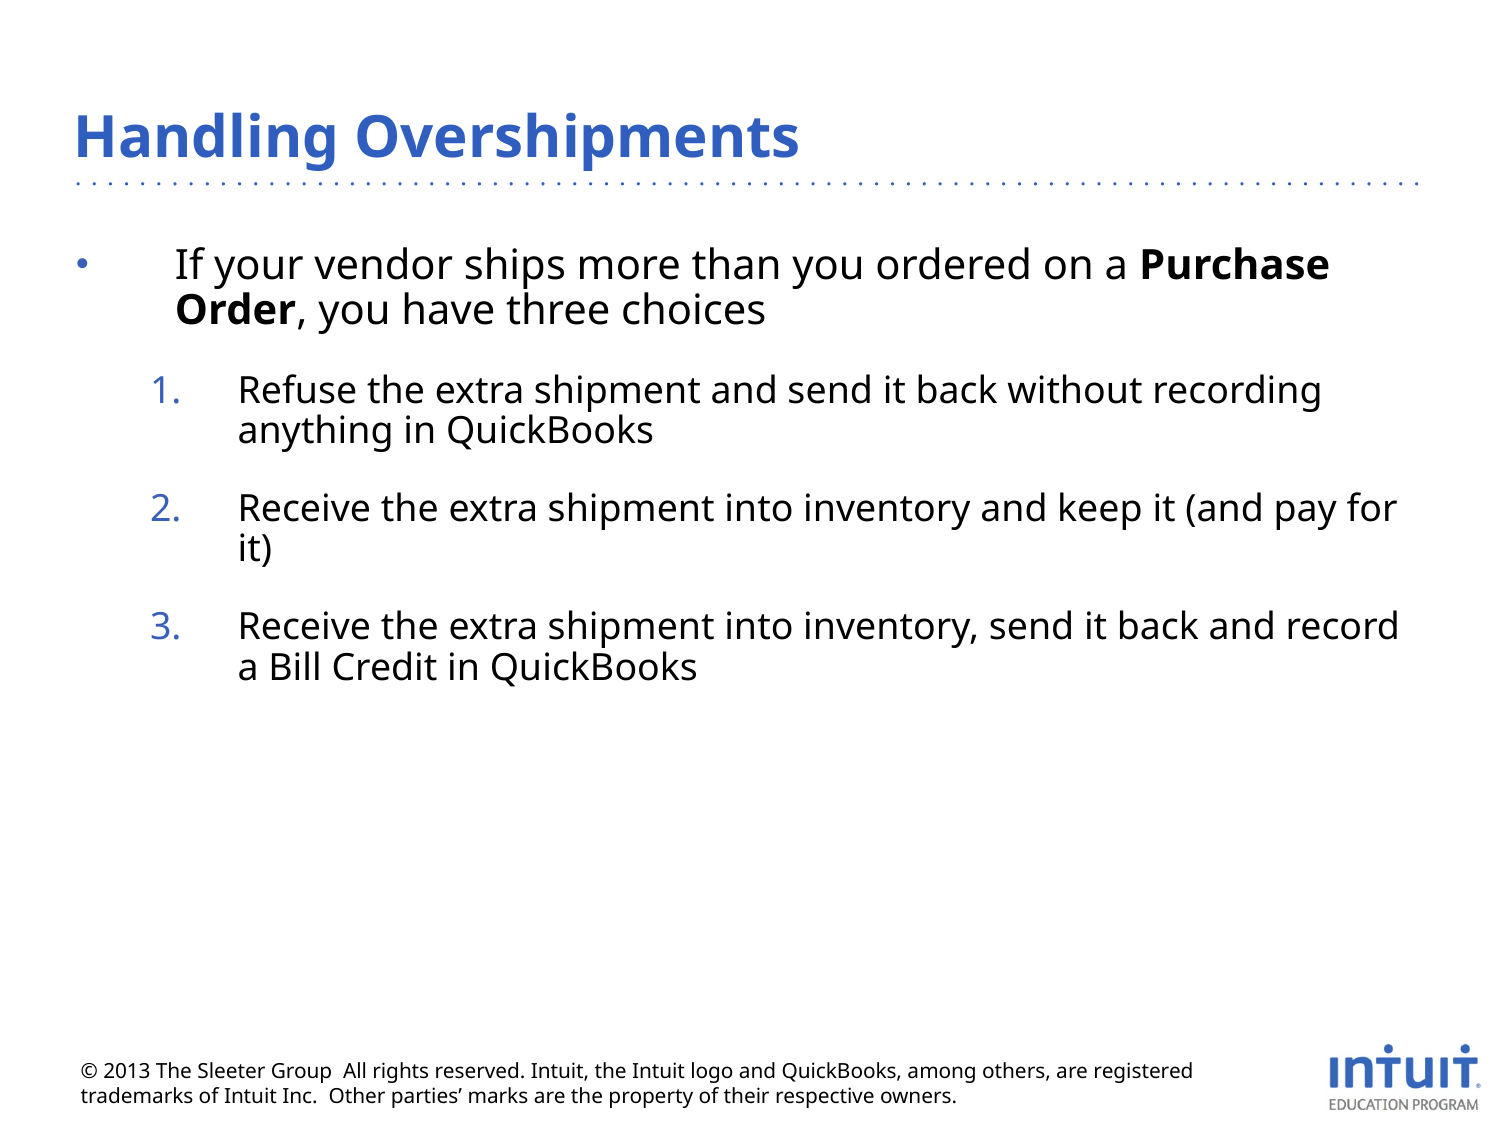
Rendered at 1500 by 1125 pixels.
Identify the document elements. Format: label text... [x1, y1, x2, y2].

picture [1325, 1039, 1485, 1116]
list If your vendor ships more than you ordered on a Purchase Order, you have three choices Refuse the extra shipment and send it back without recording anything in QuickBooks Receive the extra shipment into inventory and keep it (and pay for it) Receive the extra shipment into inventory, send it back and record a Bill Credit in QuickBooks [75, 235, 1424, 1012]
title Handling Overshipments [73, 62, 1424, 169]
